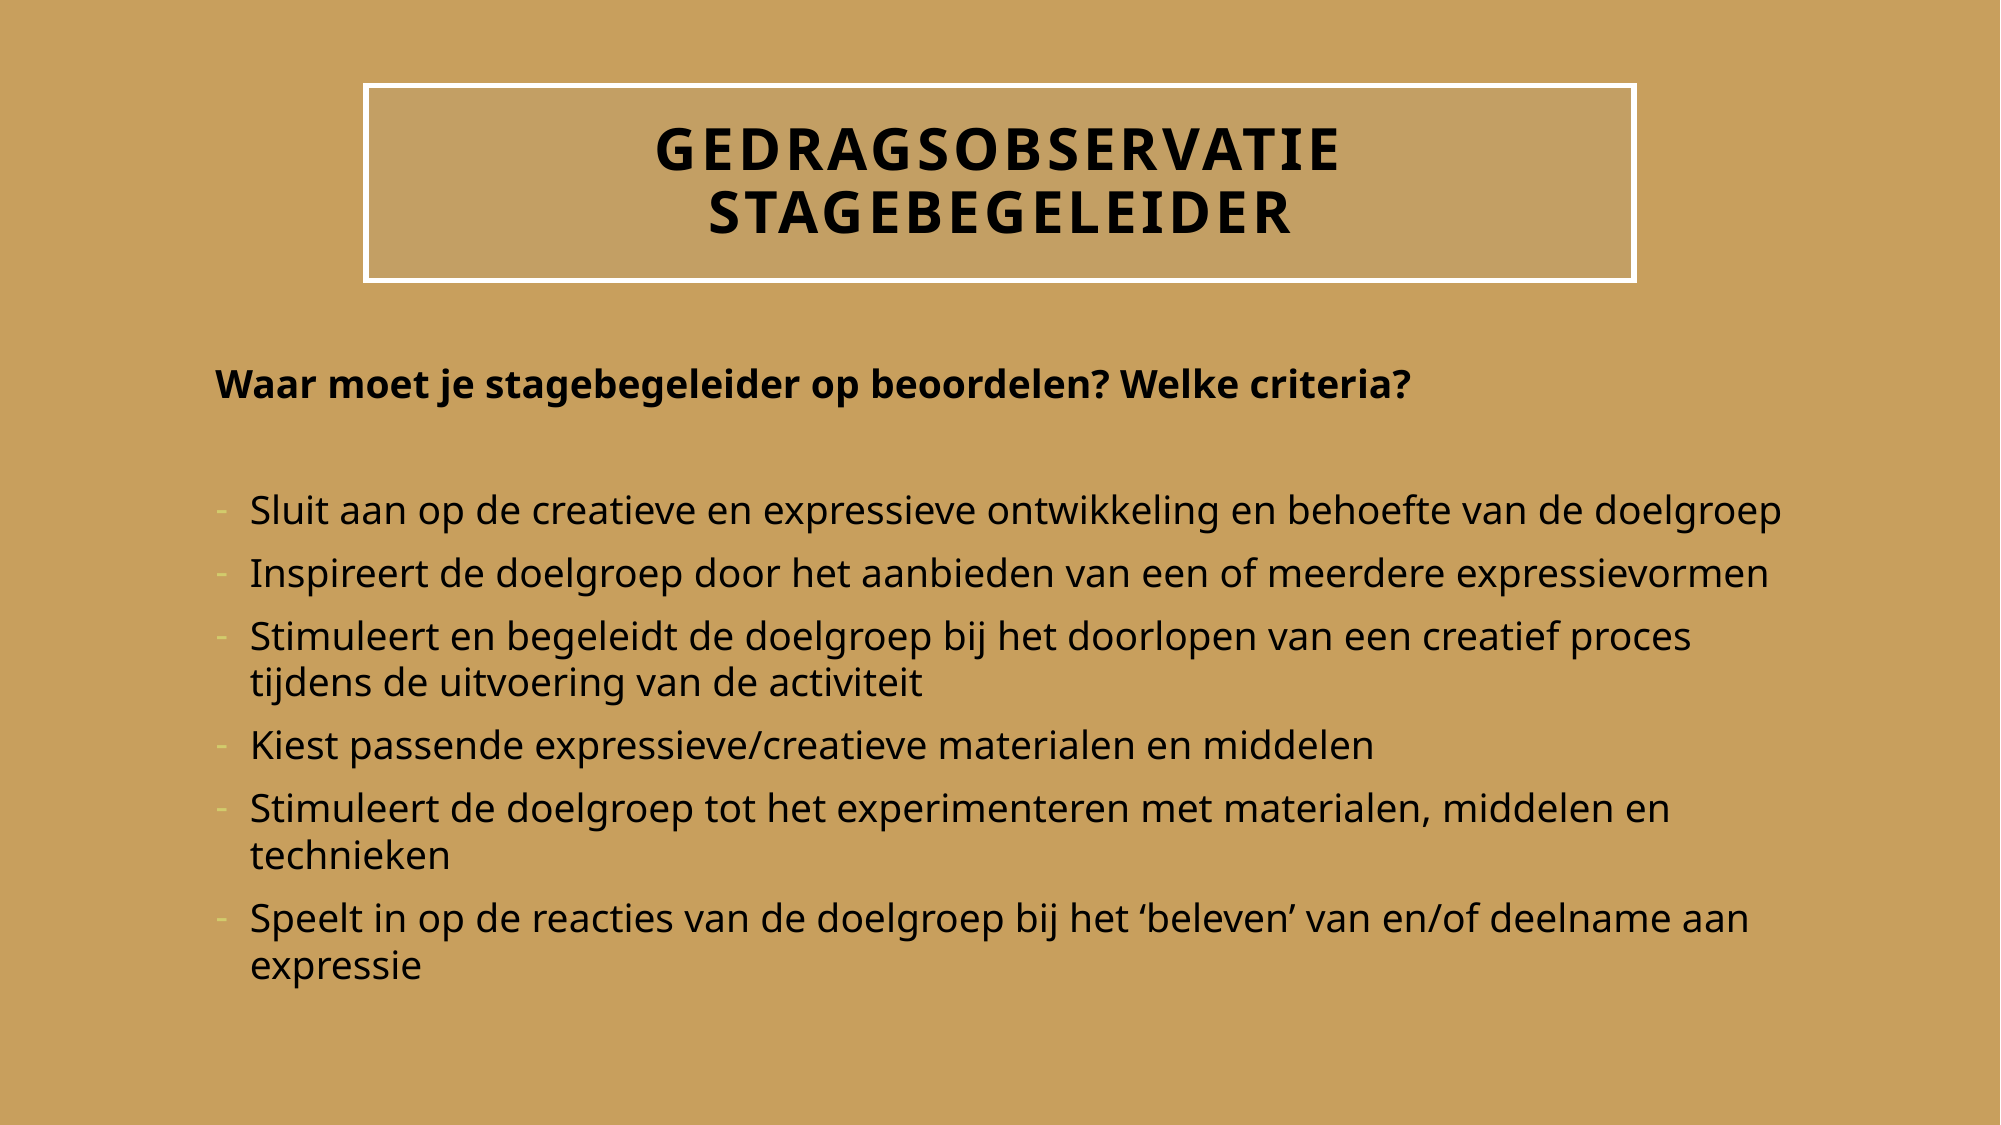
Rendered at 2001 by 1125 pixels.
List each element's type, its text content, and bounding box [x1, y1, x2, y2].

title Gedragsobservatie stagebegeleider [363, 83, 1637, 283]
list Waar moet je stagebegeleider op beoordelen? Welke criteria? Sluit aan op de creatieve en expressieve ontwikkeling en behoefte van de doelgroep Inspireert de doelgroep door het aanbieden van een of meerdere expressievormen Stimuleert en begeleidt de doelgroep bij het doorlopen van een creatief proces tijdens de uitvoering van de activiteit Kiest passende expressieve/creatieve materialen en middelen Stimuleert de doelgroep tot het experimenteren met materialen, middelen en technieken Speelt in op de reacties van de doelgroep bij het ‘beleven’ van en/of deelname aan expressie [200, 351, 1800, 1081]
